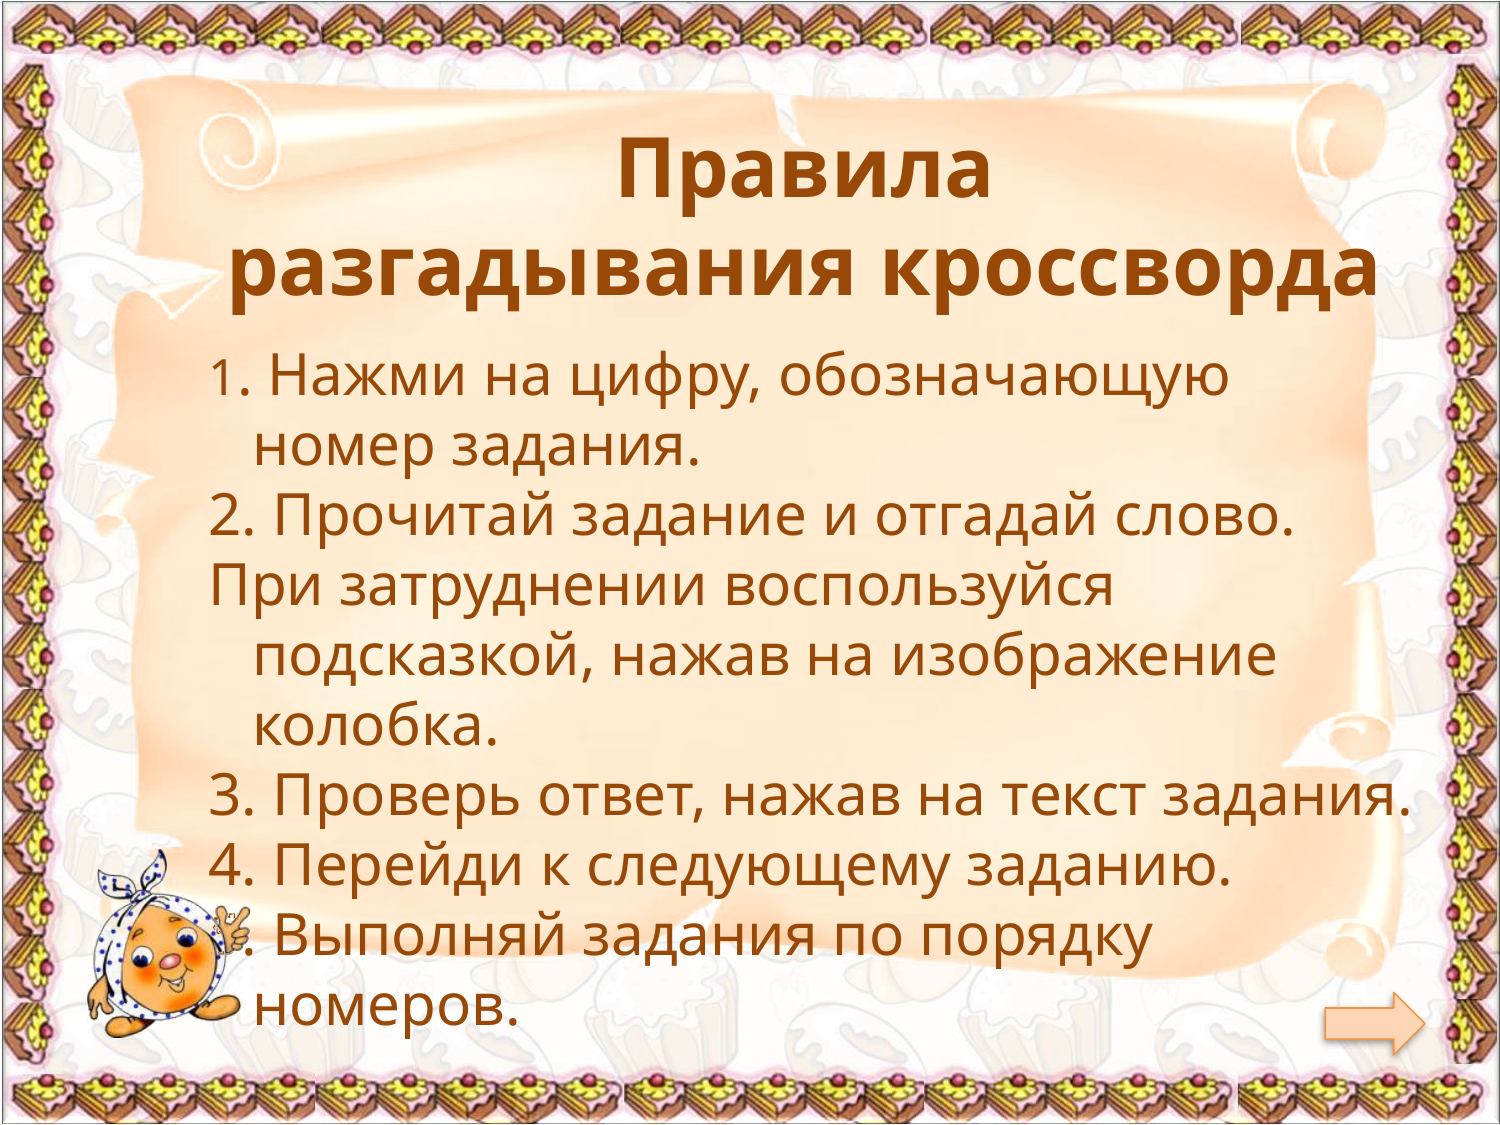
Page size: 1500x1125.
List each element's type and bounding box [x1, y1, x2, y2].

text_box [82, 62, 1438, 988]
picture [0, 0, 1500, 1125]
text_box [1324, 996, 1426, 1056]
